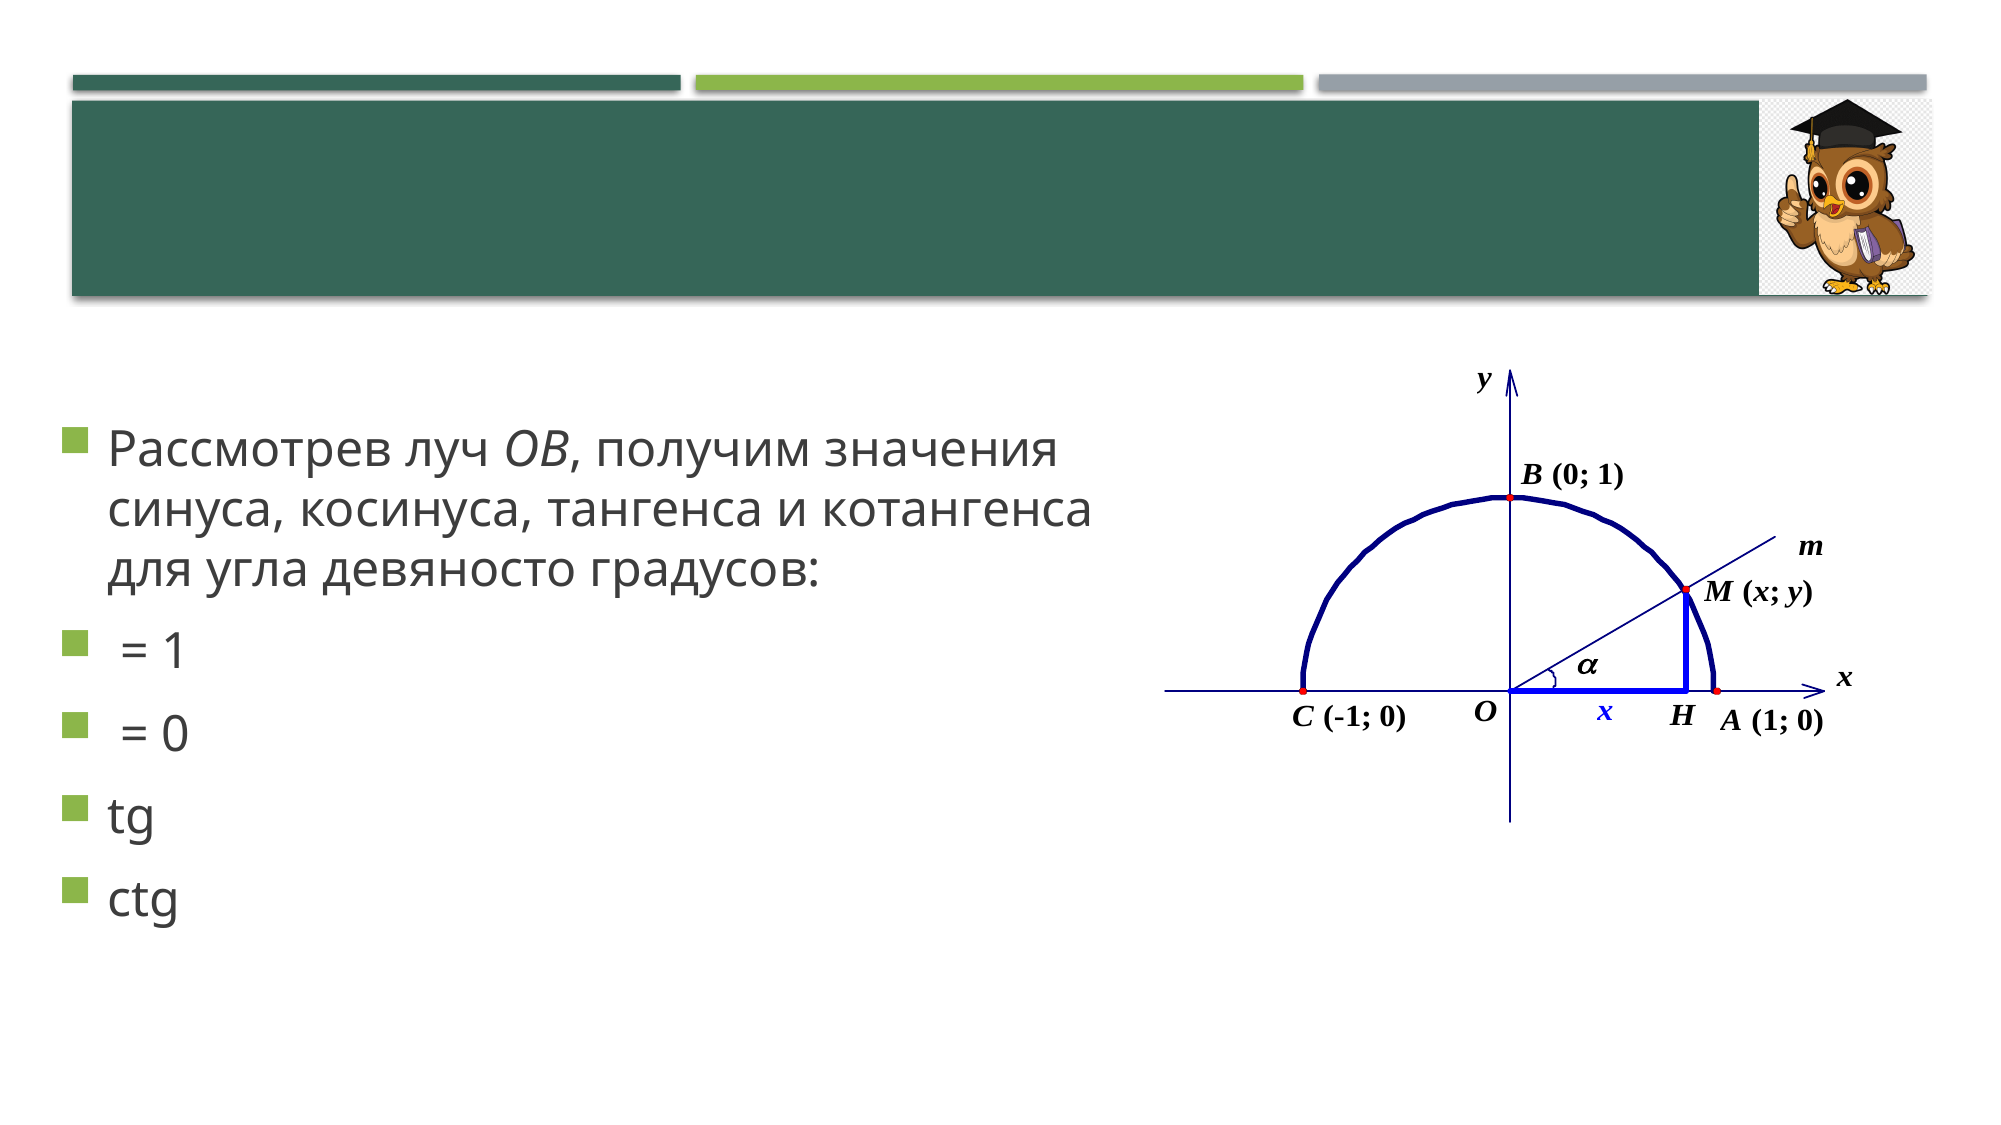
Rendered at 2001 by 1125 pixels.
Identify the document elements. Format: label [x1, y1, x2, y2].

picture [1144, 339, 1884, 850]
picture [1759, 99, 1932, 295]
